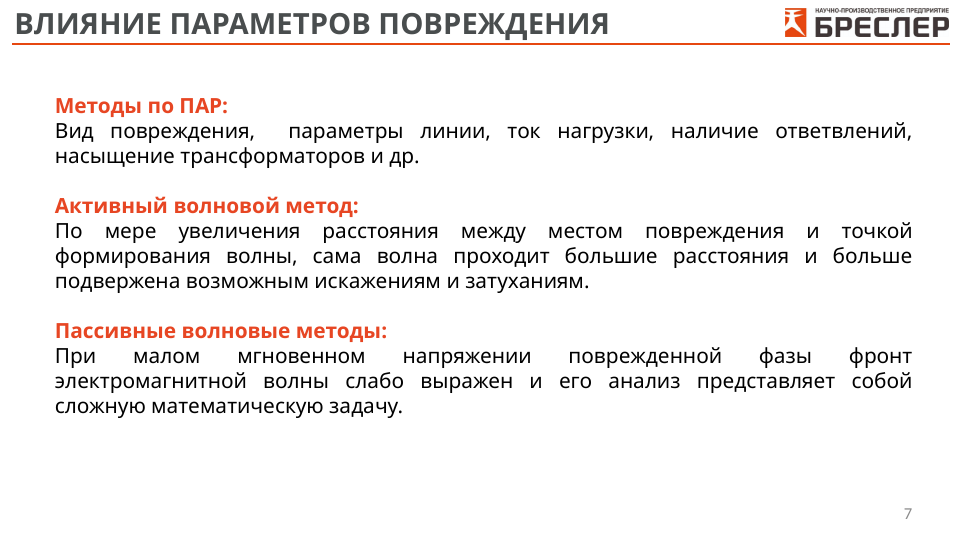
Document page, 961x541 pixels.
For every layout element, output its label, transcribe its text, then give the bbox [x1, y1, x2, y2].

picture [785, 8, 949, 37]
title ВЛИЯНИЕ ПАРАМЕТРОВ ПОВРЕЖДЕНИЯ [12, 0, 775, 68]
text_box Методы по ПАР: Вид повреждения, параметры линии, ток нагрузки, наличие ответвлений, насыщение трансформаторов и др. Активный волновой метод: По мере увеличения расстояния между местом повреждения и точкой формирования волны, сама волна проходит большие расстояния и больше подвержена возможным искажениям и затуханиям. Пассивные волновые методы: При малом мгновенном напряжении поврежденной фазы фронт электромагнитной волны слабо выражен и его анализ представляет собой сложную математическую задачу. [54, 93, 913, 418]
slide_number 7 [691, 502, 913, 541]
